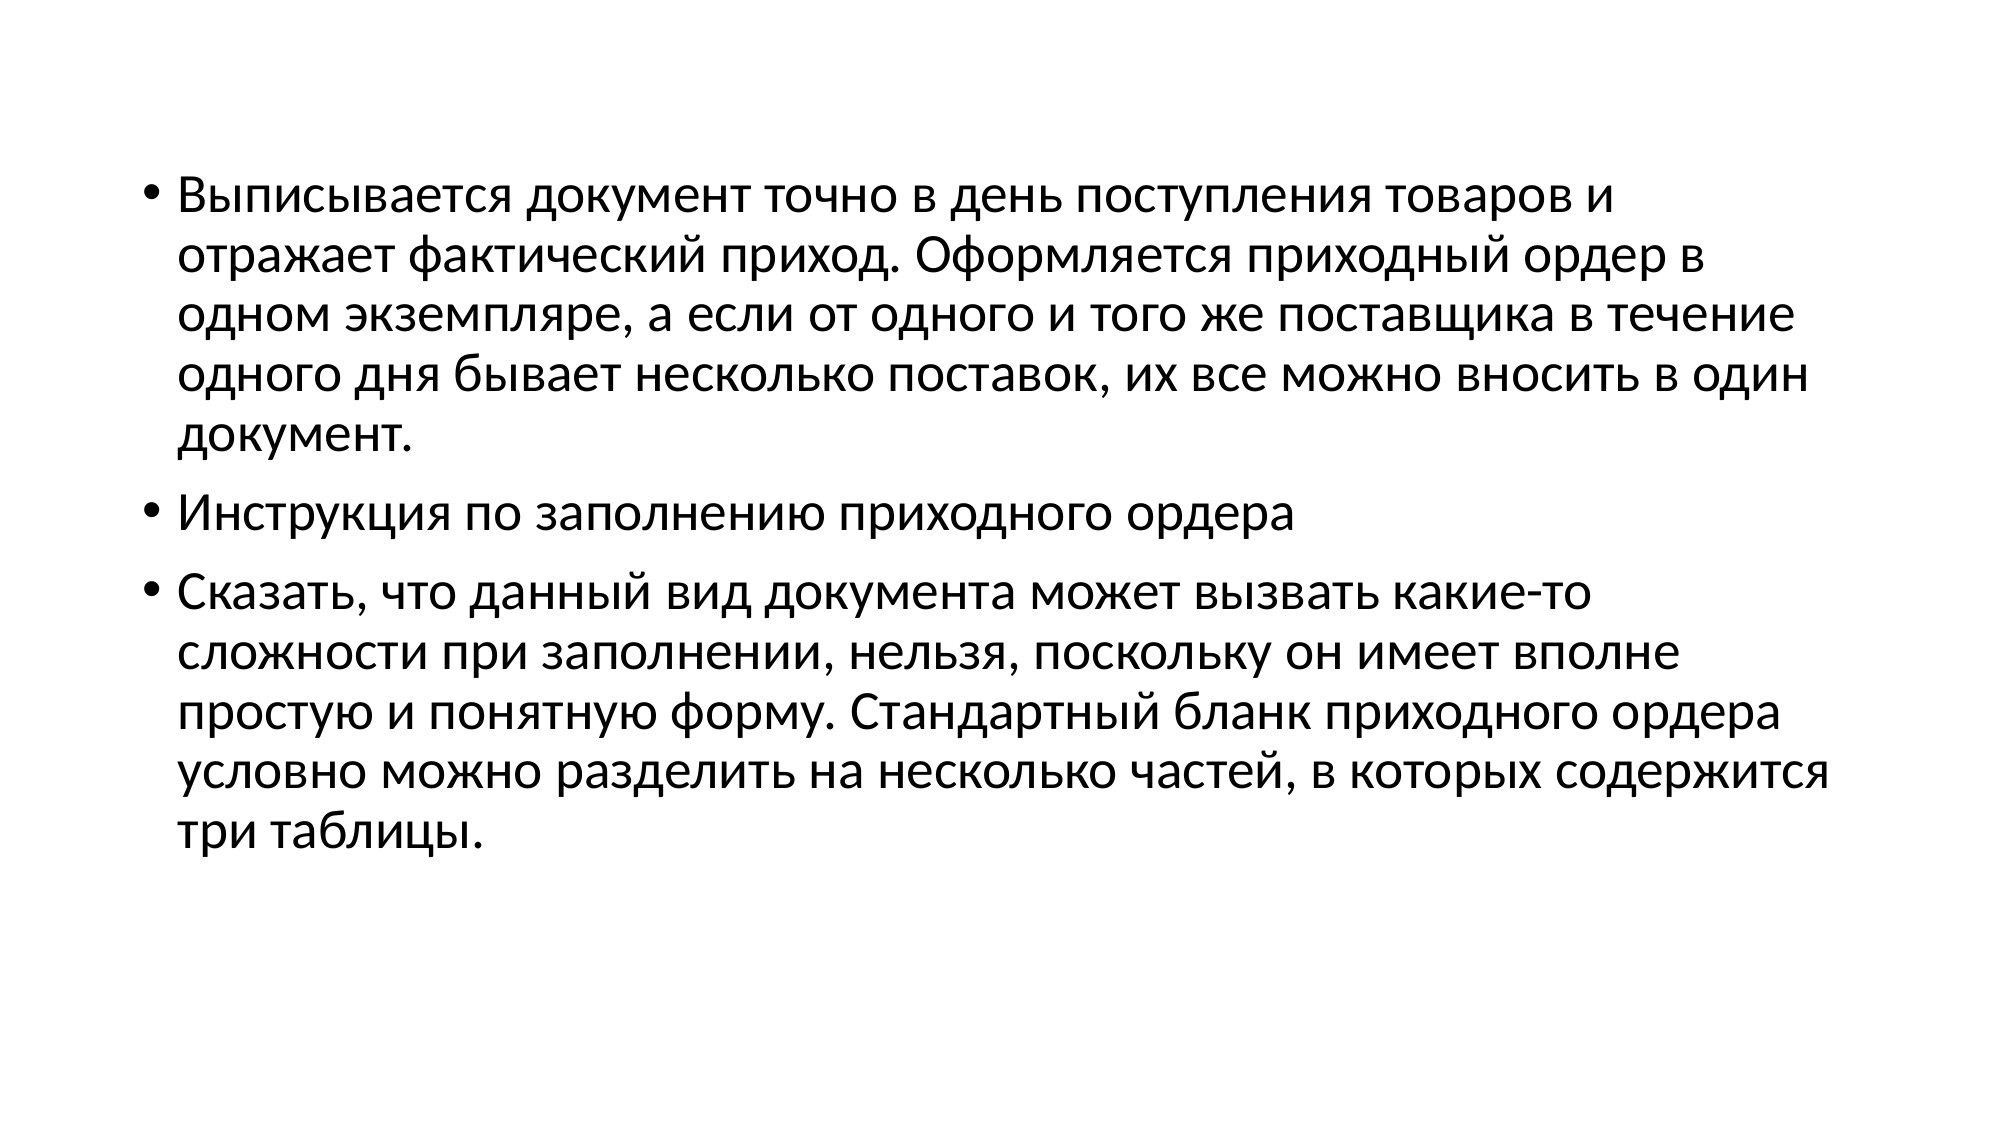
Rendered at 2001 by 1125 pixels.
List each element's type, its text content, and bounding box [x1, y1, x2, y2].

list Выписывается документ точно в день поступления товаров и отражает фактический приход. Оформляется приходный ордер в одном экземпляре, а если от одного и того же поставщика в течение одного дня бывает несколько поставок, их все можно вносить в один документ. Инструкция по заполнению приходного ордера Сказать, что данный вид документа может вызвать какие-то сложности при заполнении, нельзя, поскольку он имеет вполне простую и понятную форму. Стандартный бланк приходного ордера условно можно разделить на несколько частей, в которых содержится три таблицы. [127, 157, 1853, 872]
